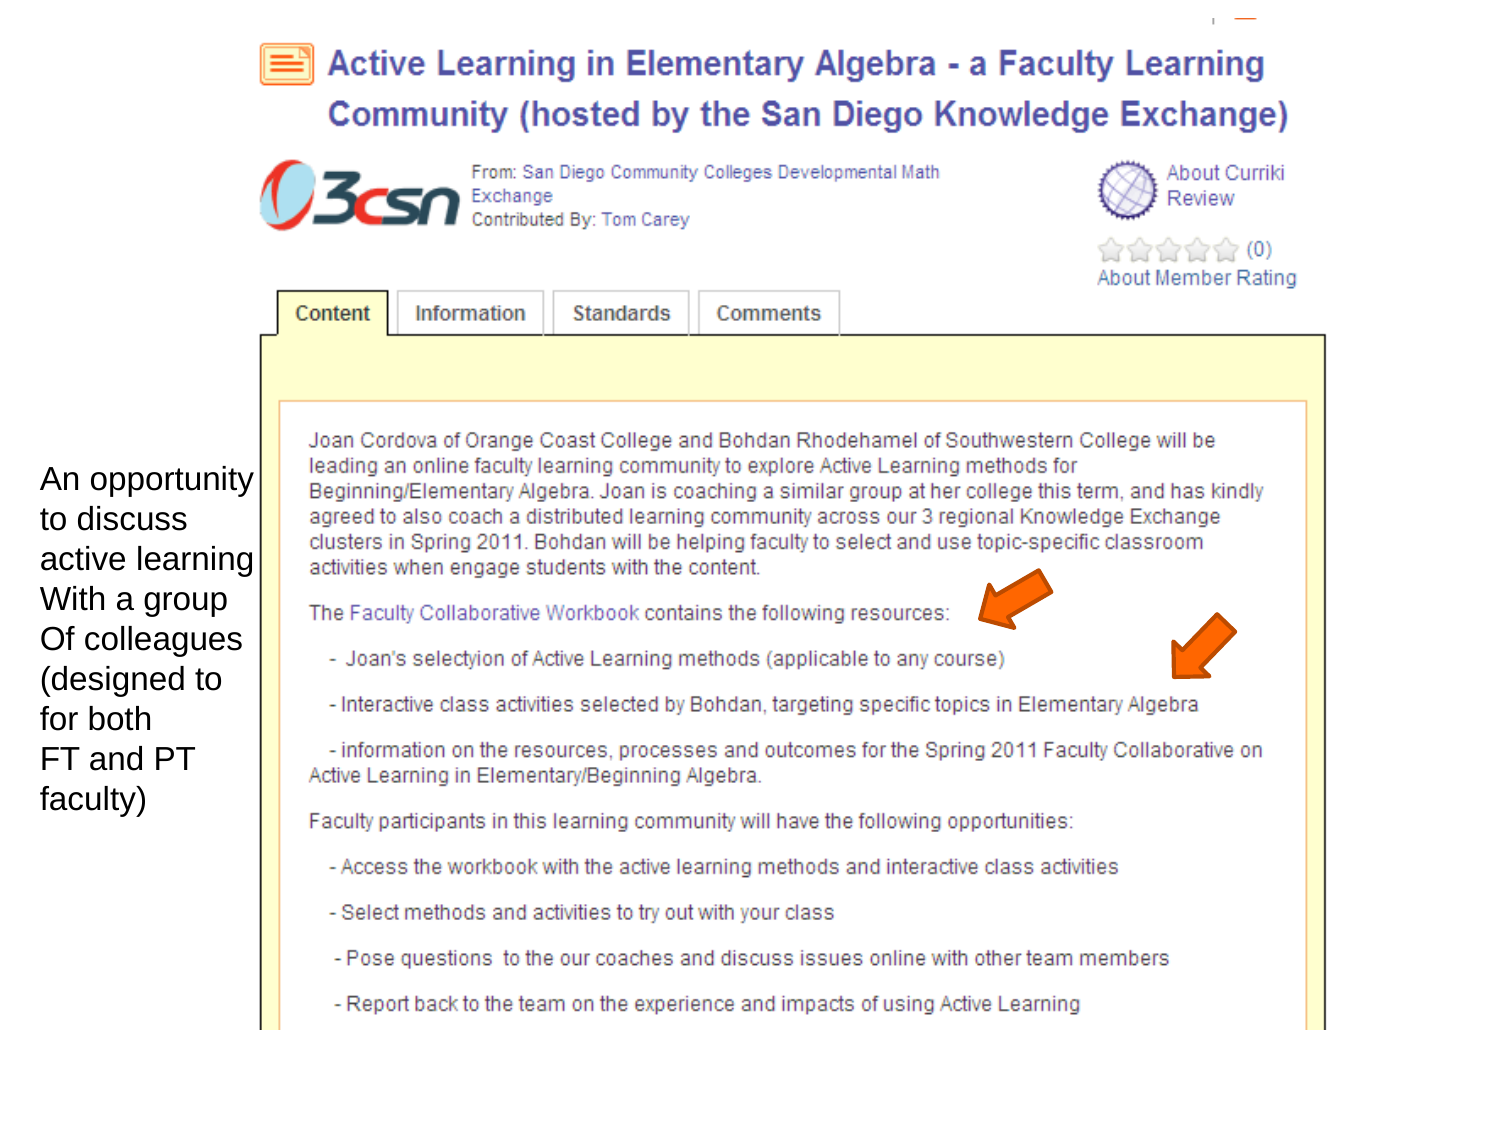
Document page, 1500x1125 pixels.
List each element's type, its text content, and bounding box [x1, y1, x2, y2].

text_box An opportunity to discuss active learning With a group Of colleagues (designed to for both FT and PT faculty) [24, 449, 239, 824]
picture [244, 18, 1338, 1030]
